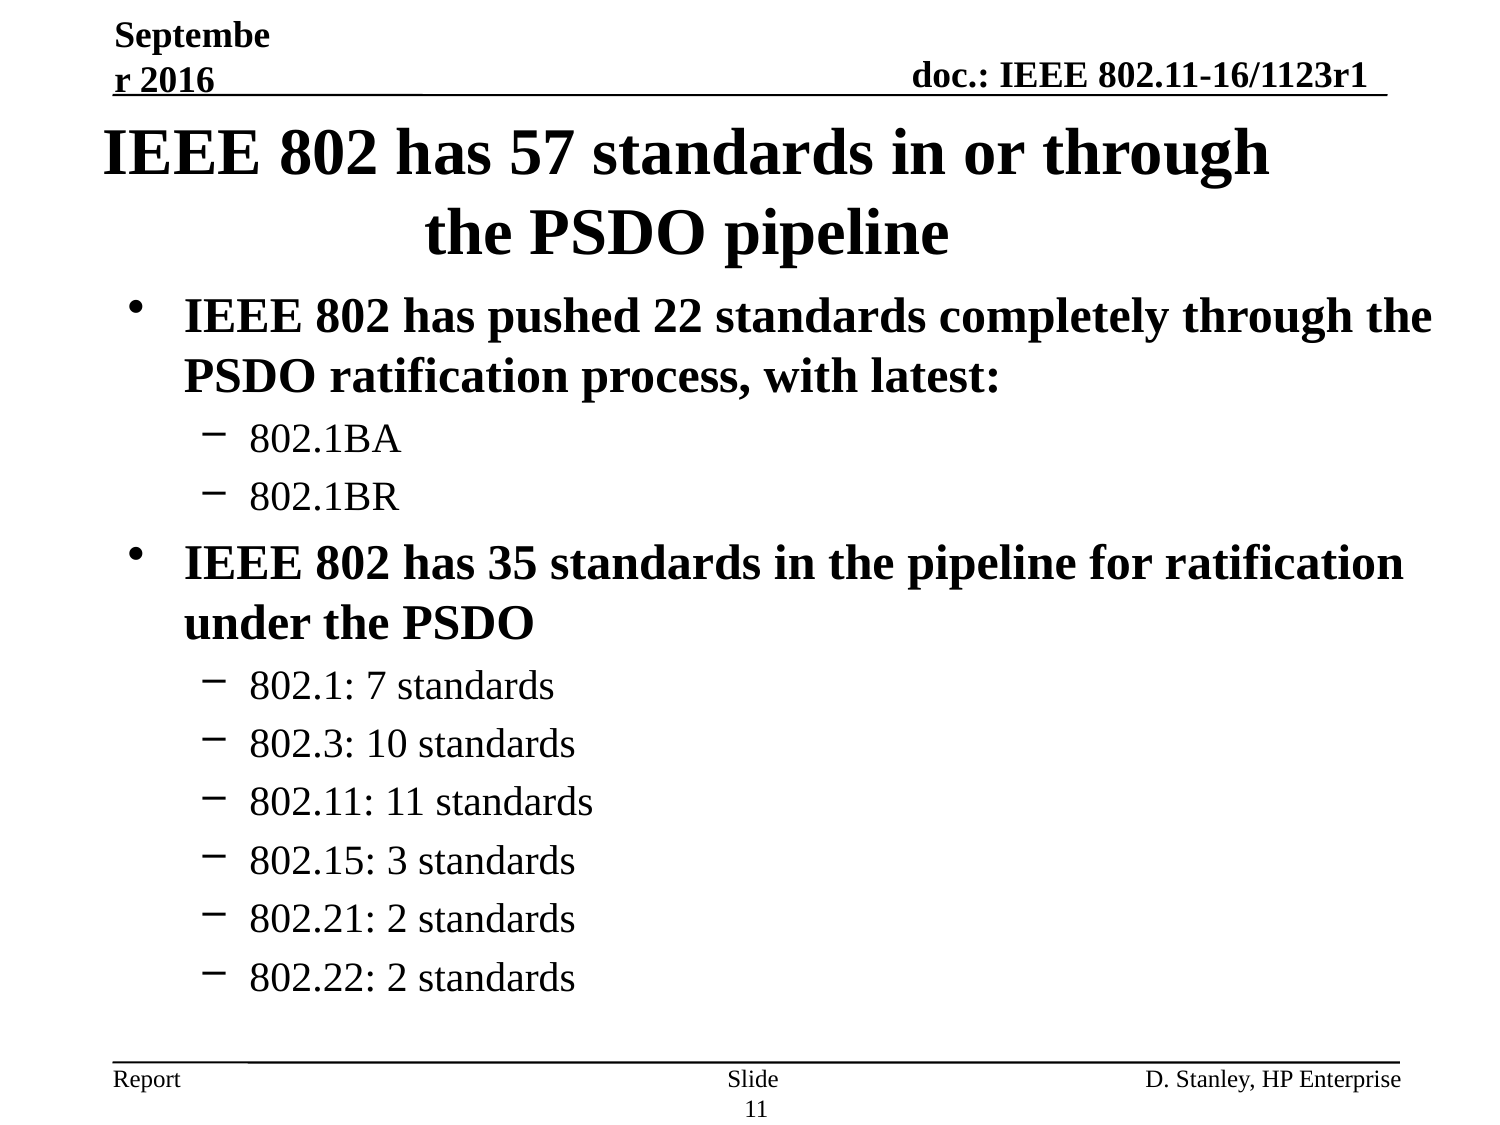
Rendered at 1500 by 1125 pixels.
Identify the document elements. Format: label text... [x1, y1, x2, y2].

footer D. Stanley, HP Enterprise [1034, 1063, 1402, 1093]
title IEEE 802 has 57 standards in or through the PSDO pipeline [50, 99, 1325, 275]
slide_number Slide 11 [720, 1063, 792, 1093]
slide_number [114, 54, 274, 99]
list IEEE 802 has pushed 22 standards completely through the PSDO ratification process, with latest: 802.1BA 802.1BR IEEE 802 has 35 standards in the pipeline for ratification under the PSDO 802.1: 7 standards 802.3: 10 standards 802.11: 11 standards 802.15: 3 standards 802.21: 2 standards 802.22: 2 standards [112, 275, 1463, 1063]
